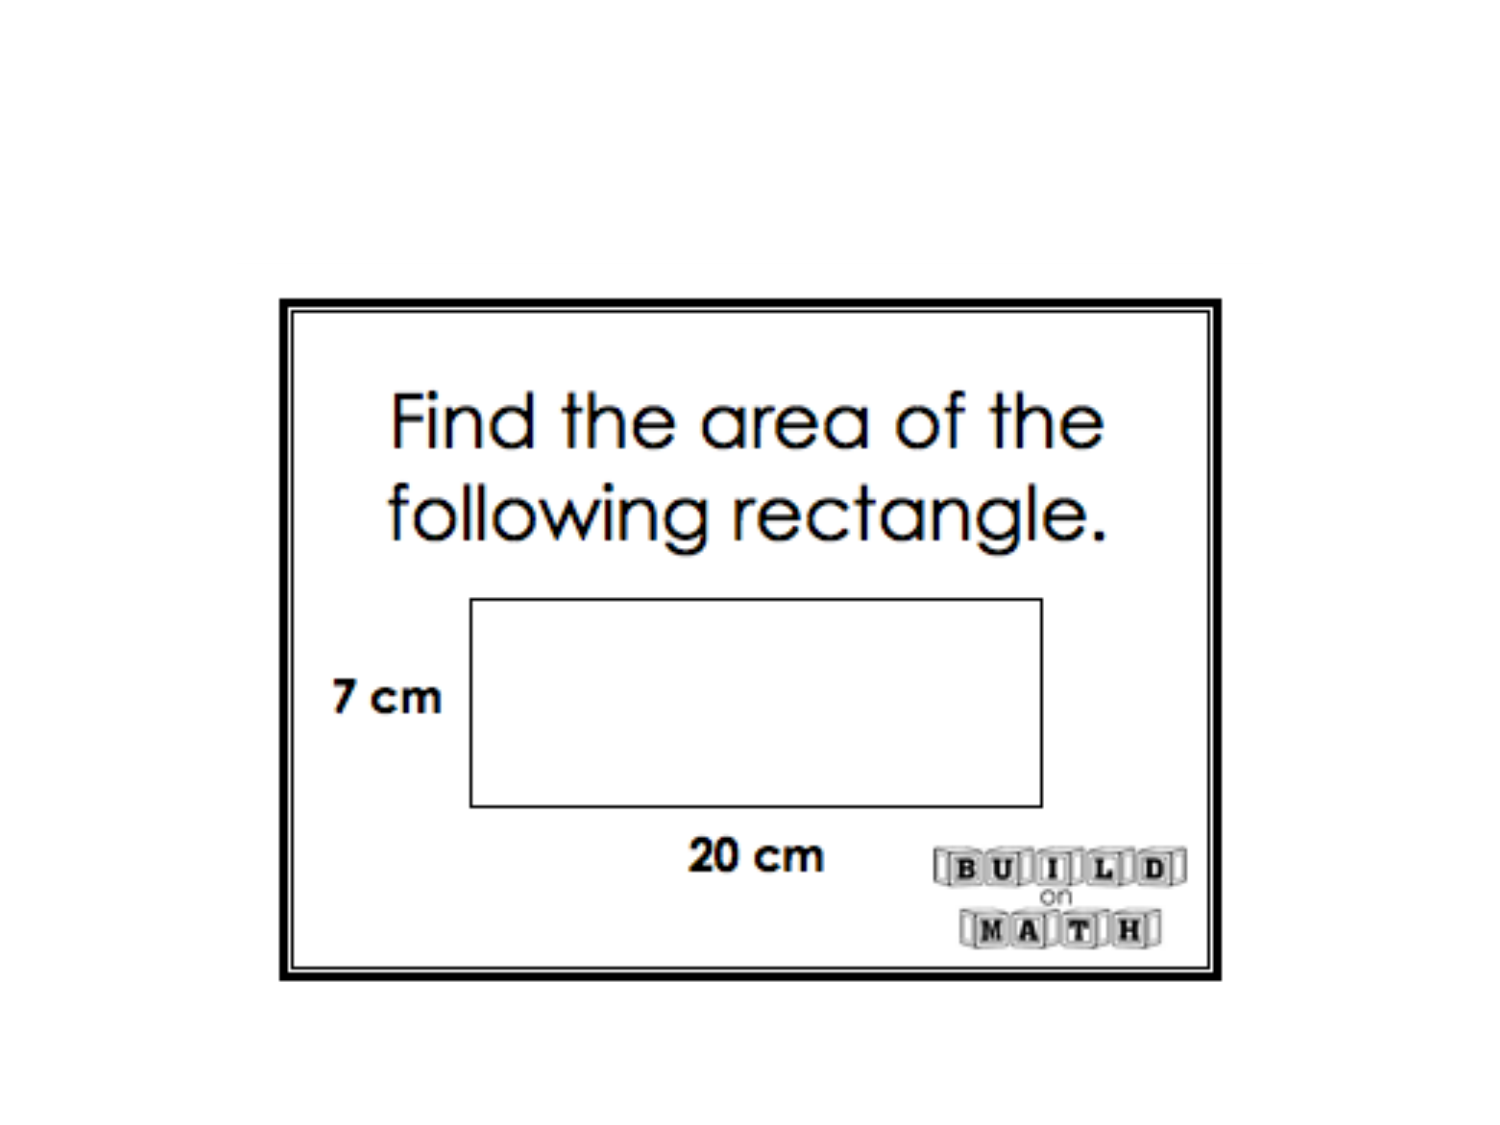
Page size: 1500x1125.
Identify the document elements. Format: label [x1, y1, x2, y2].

list [74, 262, 1426, 1006]
